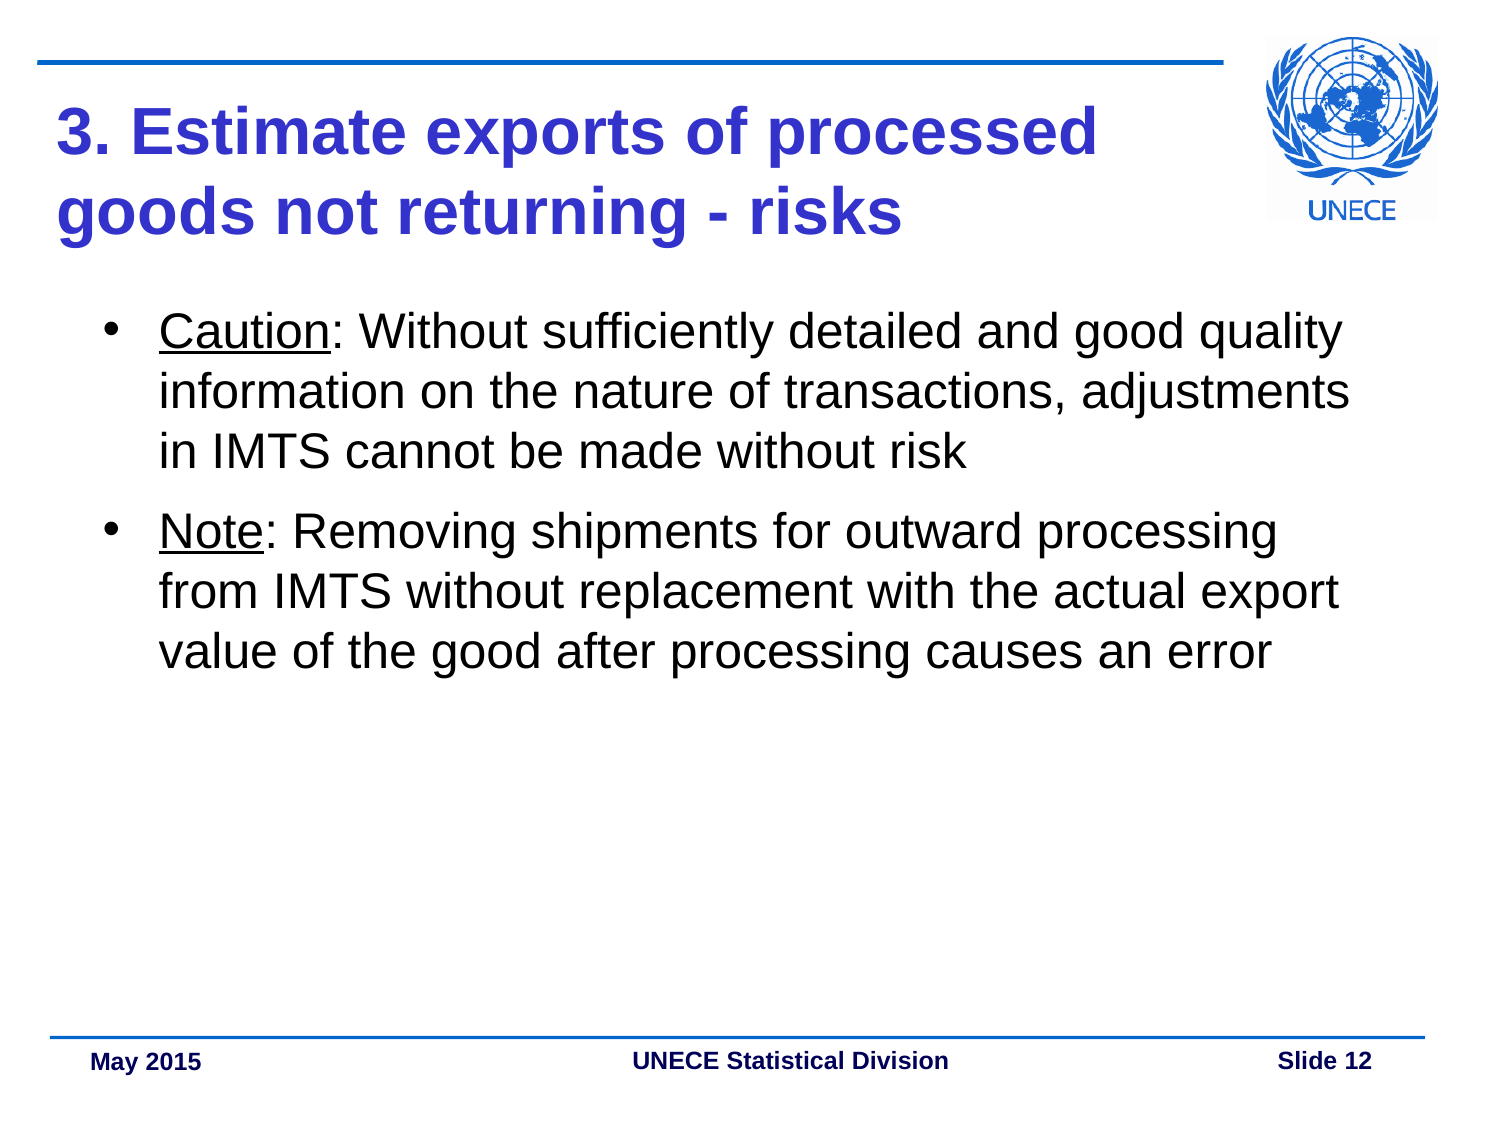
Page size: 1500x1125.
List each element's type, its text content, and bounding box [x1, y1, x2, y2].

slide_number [74, 1037, 388, 1113]
title 3. Estimate exports of processed goods not returning - risks [41, 90, 1306, 247]
list Caution: Without sufficiently detailed and good quality information on the nature of transactions, adjustments in IMTS cannot be made without risk Note: Removing shipments for outward processing from IMTS without replacement with the actual export value of the good after processing causes an error [87, 290, 1388, 1024]
picture [1266, 37, 1438, 221]
